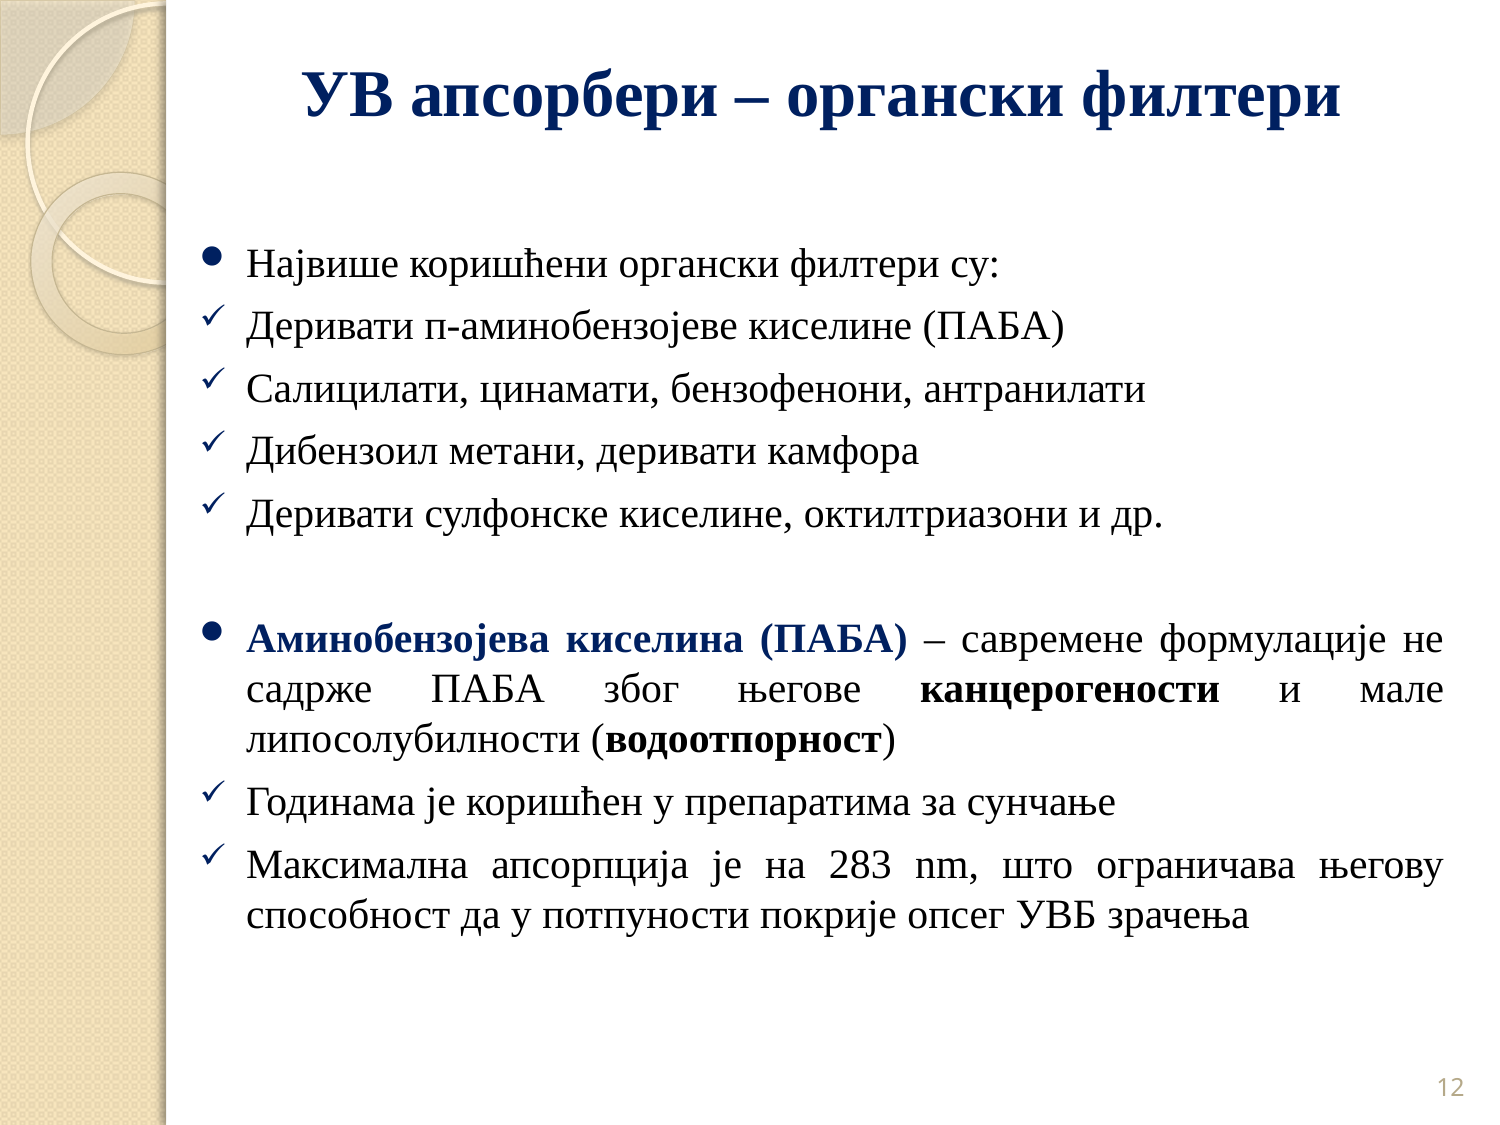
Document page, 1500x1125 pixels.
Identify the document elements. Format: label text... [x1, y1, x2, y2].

slide_number 12 [1413, 1034, 1488, 1113]
list УВ апсорбери – органски филтери Највише коришћени органски филтери су: Деривати п-аминобензојеве киселине (ПАБА) Салицилати, цинамати, бензофенони, антранилати Дибензоил метани, деривати камфора Деривати сулфонске киселине, октилтриазони и др. Аминобензојева киселина (ПАБА) – савремене формулације не садрже ПАБА због његове канцерогености и мале липосолубилности (водоотпорност) Годинама је коришћен у препаратима за сунчање Максимална апсорпција је на 283 nm, што ограничава његову способност да у потпуности покрије опсег УВБ зрачења [171, 42, 1459, 1059]
